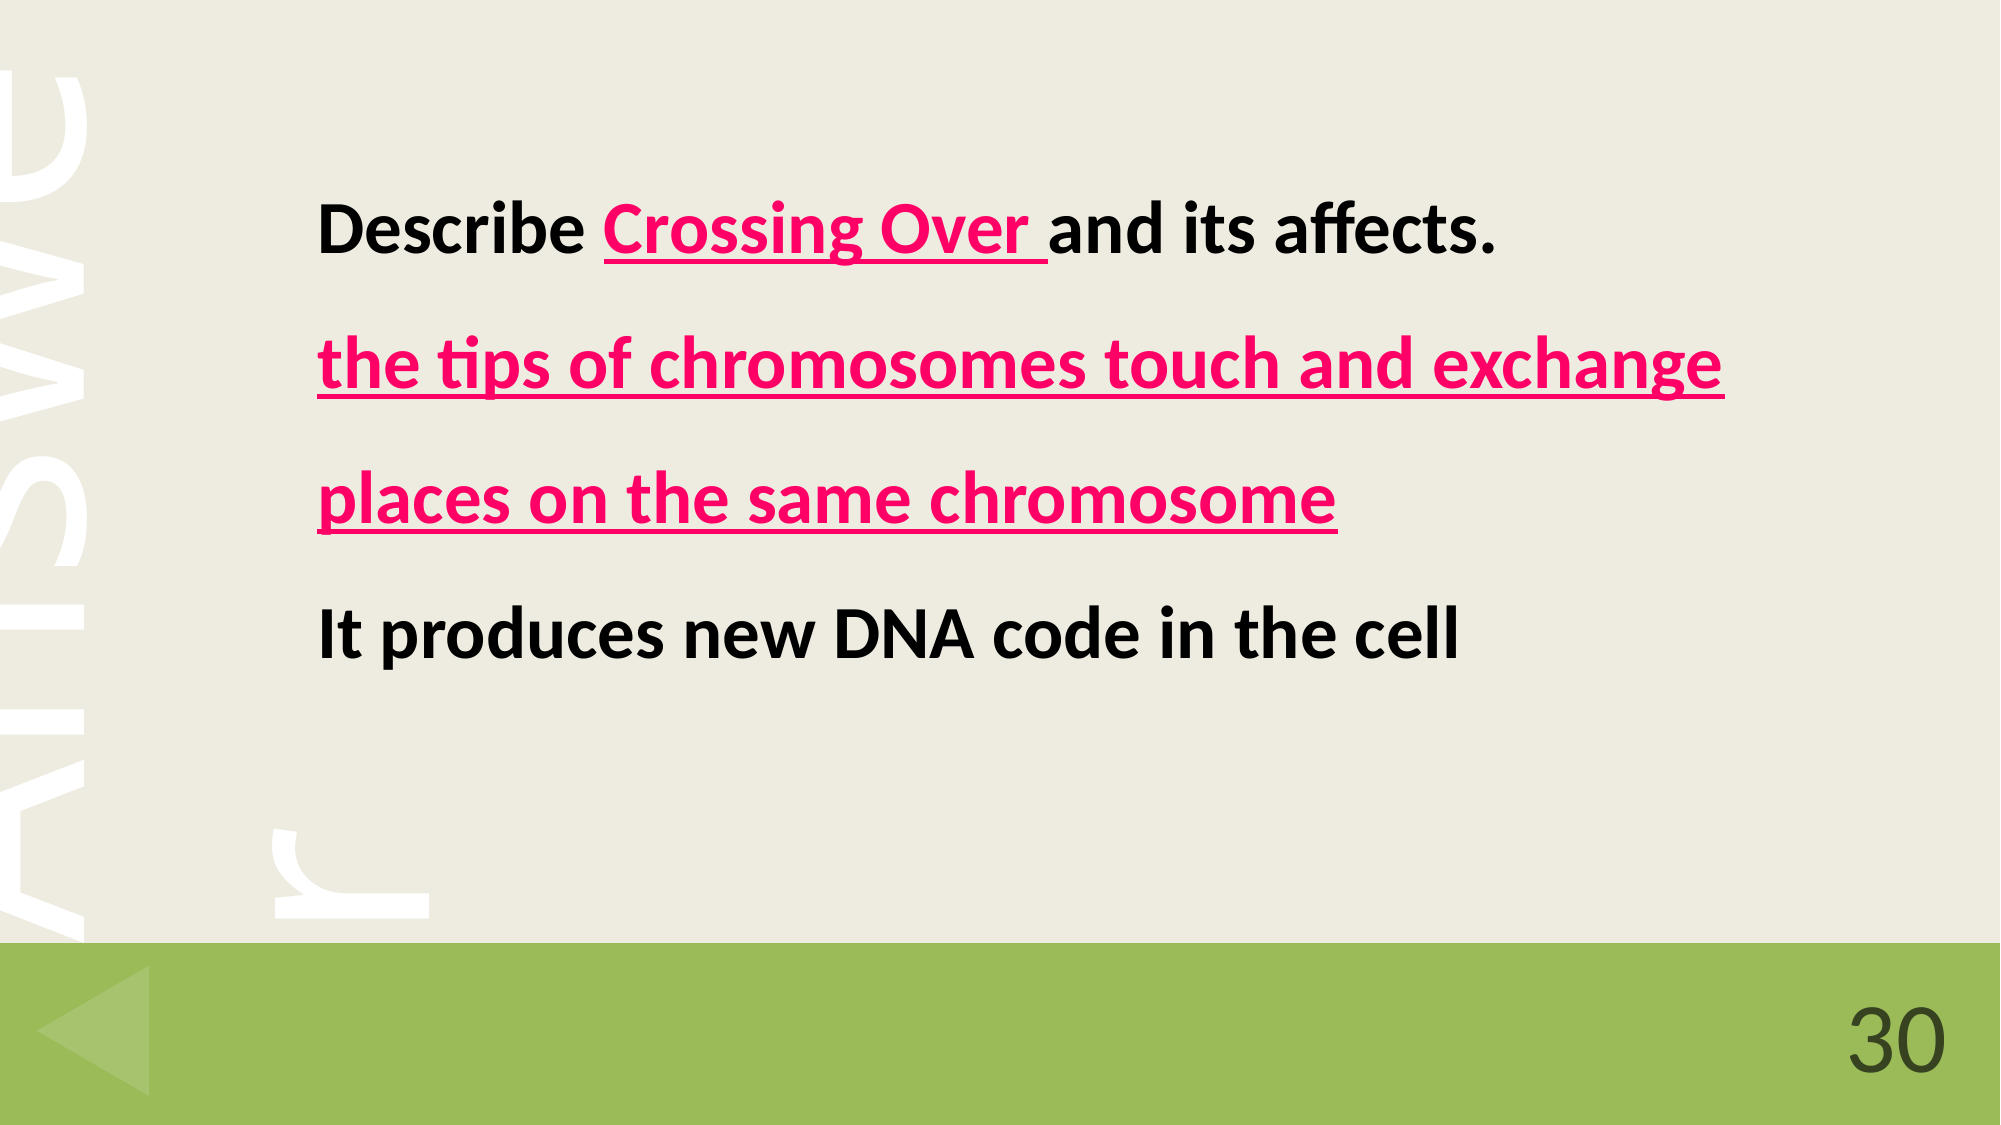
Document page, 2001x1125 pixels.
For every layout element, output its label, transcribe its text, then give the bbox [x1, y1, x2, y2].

list Describe Crossing Over and its affects. the tips of chromosomes touch and exchange places on the same chromosome It produces new DNA code in the cell [302, 307, 1760, 636]
list 30 [1494, 967, 1963, 1097]
